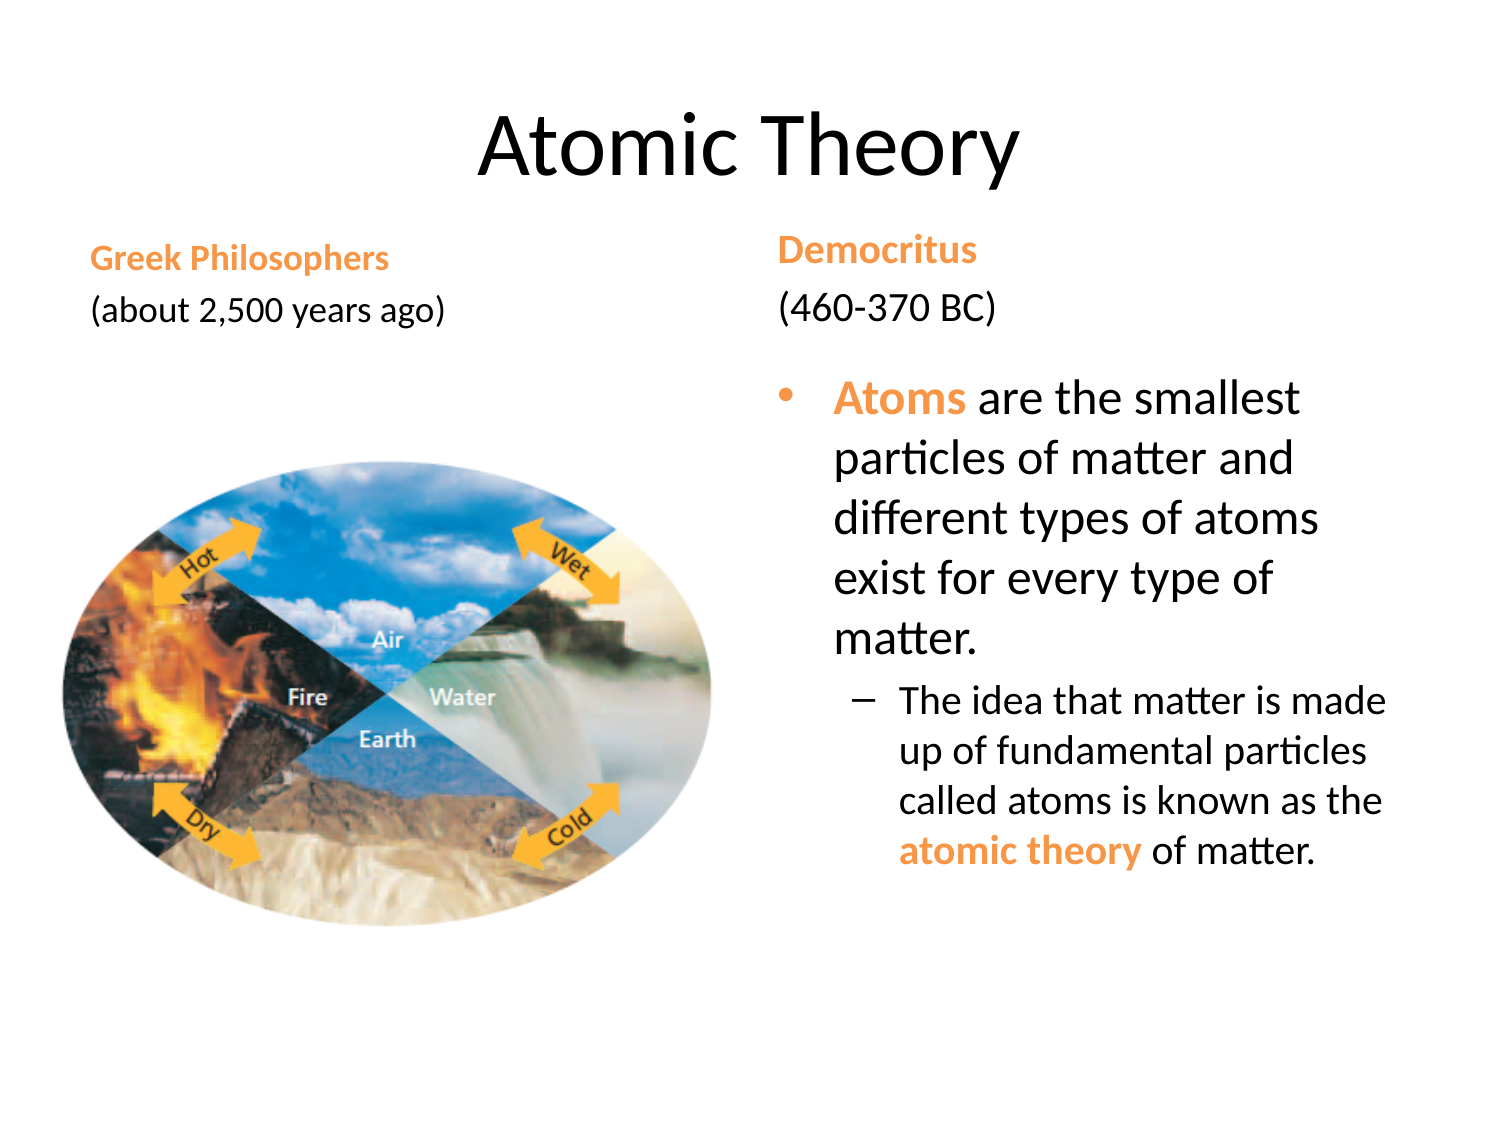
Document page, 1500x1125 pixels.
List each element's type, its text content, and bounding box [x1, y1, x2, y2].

title Atomic Theory [75, 45, 1425, 233]
list Atoms are the smallest particles of matter and different types of atoms exist for every type of matter. The idea that matter is made up of fundamental particles called atoms is known as the atomic theory of matter. [761, 356, 1425, 1005]
list Democritus (460-370 BC) [762, 212, 1426, 338]
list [49, 449, 726, 940]
list Greek Philosophers (about 2,500 years ago) [75, 224, 738, 338]
